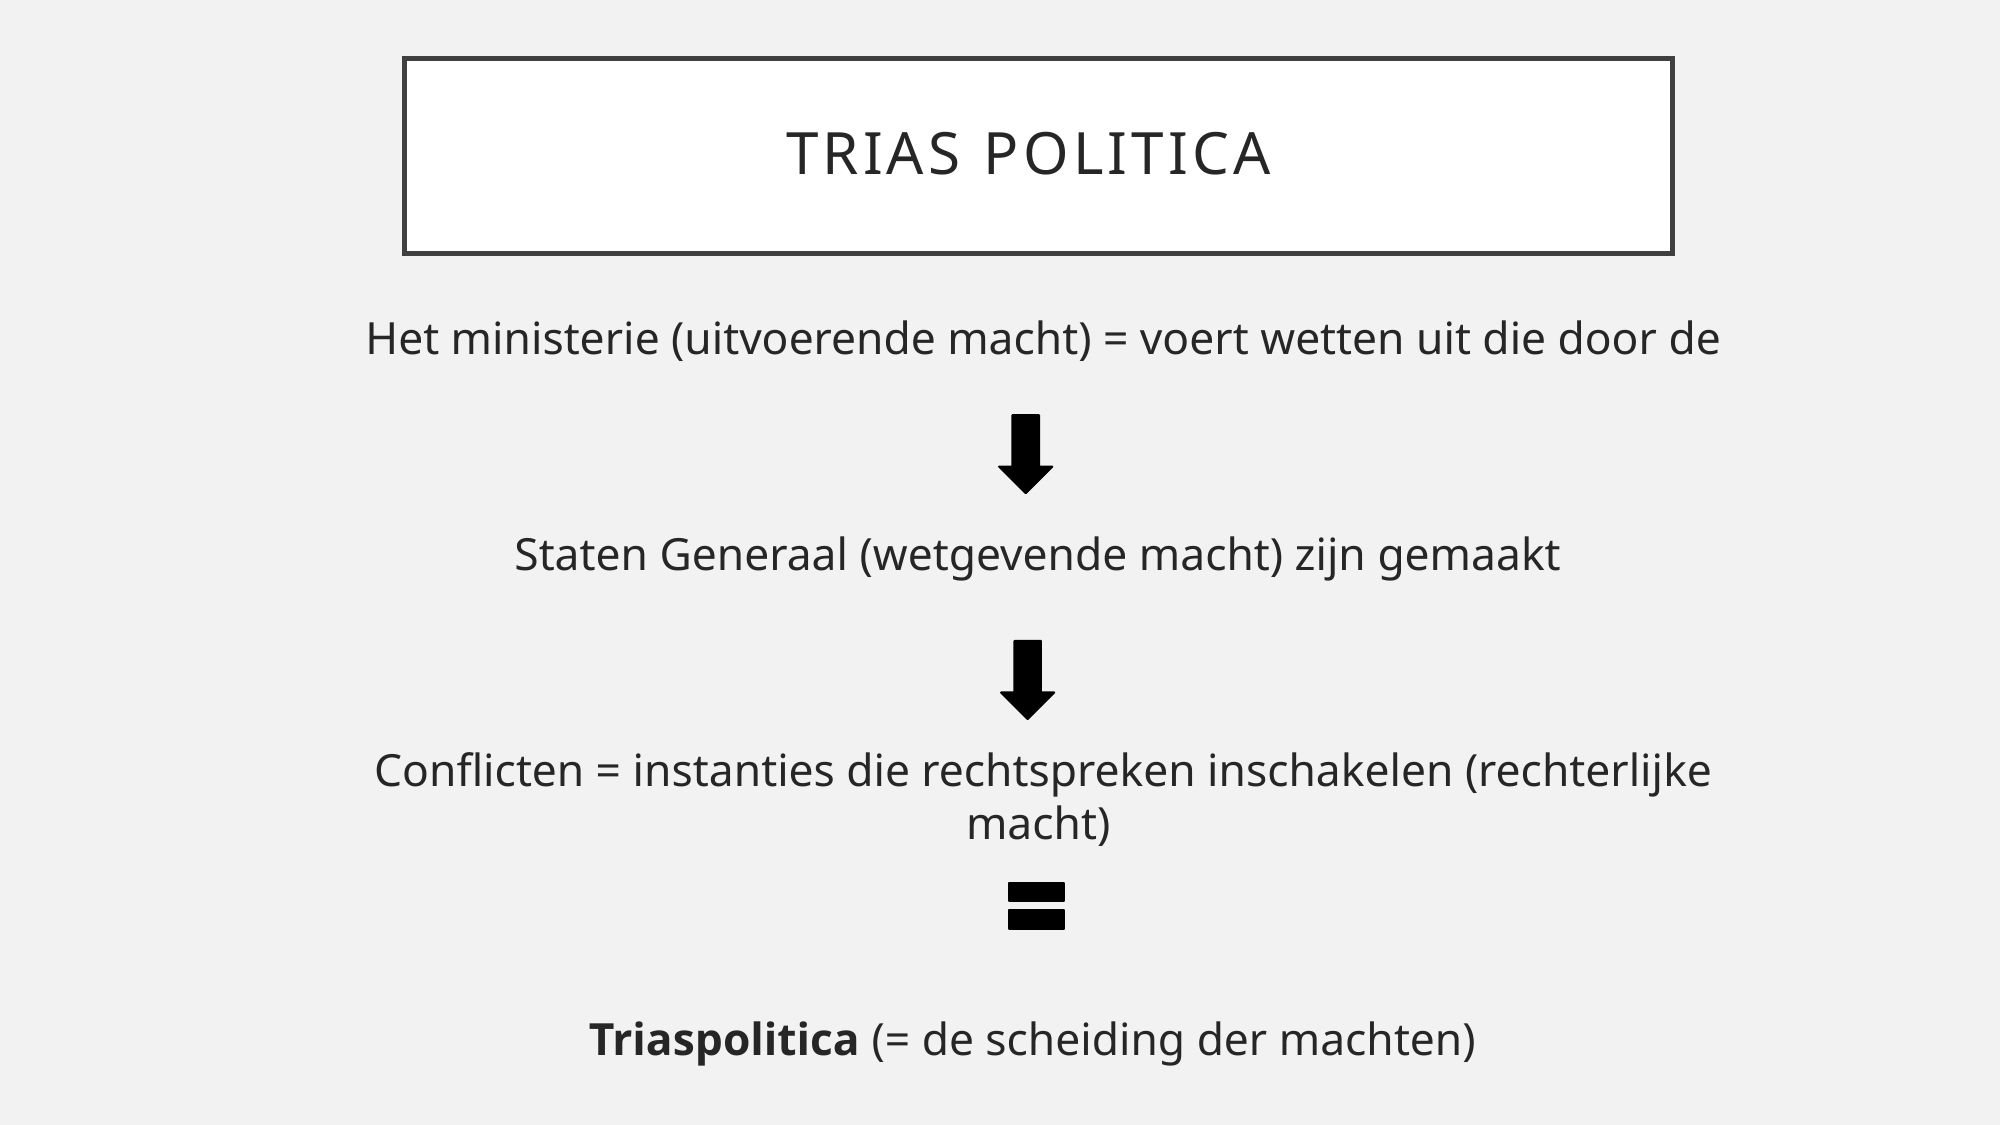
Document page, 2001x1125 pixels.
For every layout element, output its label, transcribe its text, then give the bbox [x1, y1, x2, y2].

text_box [998, 414, 1054, 494]
list Het ministerie (uitvoerende macht) = voert wetten uit die door de Staten Generaal (wetgevende macht) zijn gemaakt Conflicten = instanties die rechtspreken inschakelen (rechterlijke macht) Triaspolitica (= de scheiding der machten) [335, 303, 1741, 1083]
text_box [1008, 882, 1065, 902]
title Trias politica [402, 56, 1675, 256]
text_box [1000, 639, 1056, 720]
text_box [1008, 909, 1065, 930]
